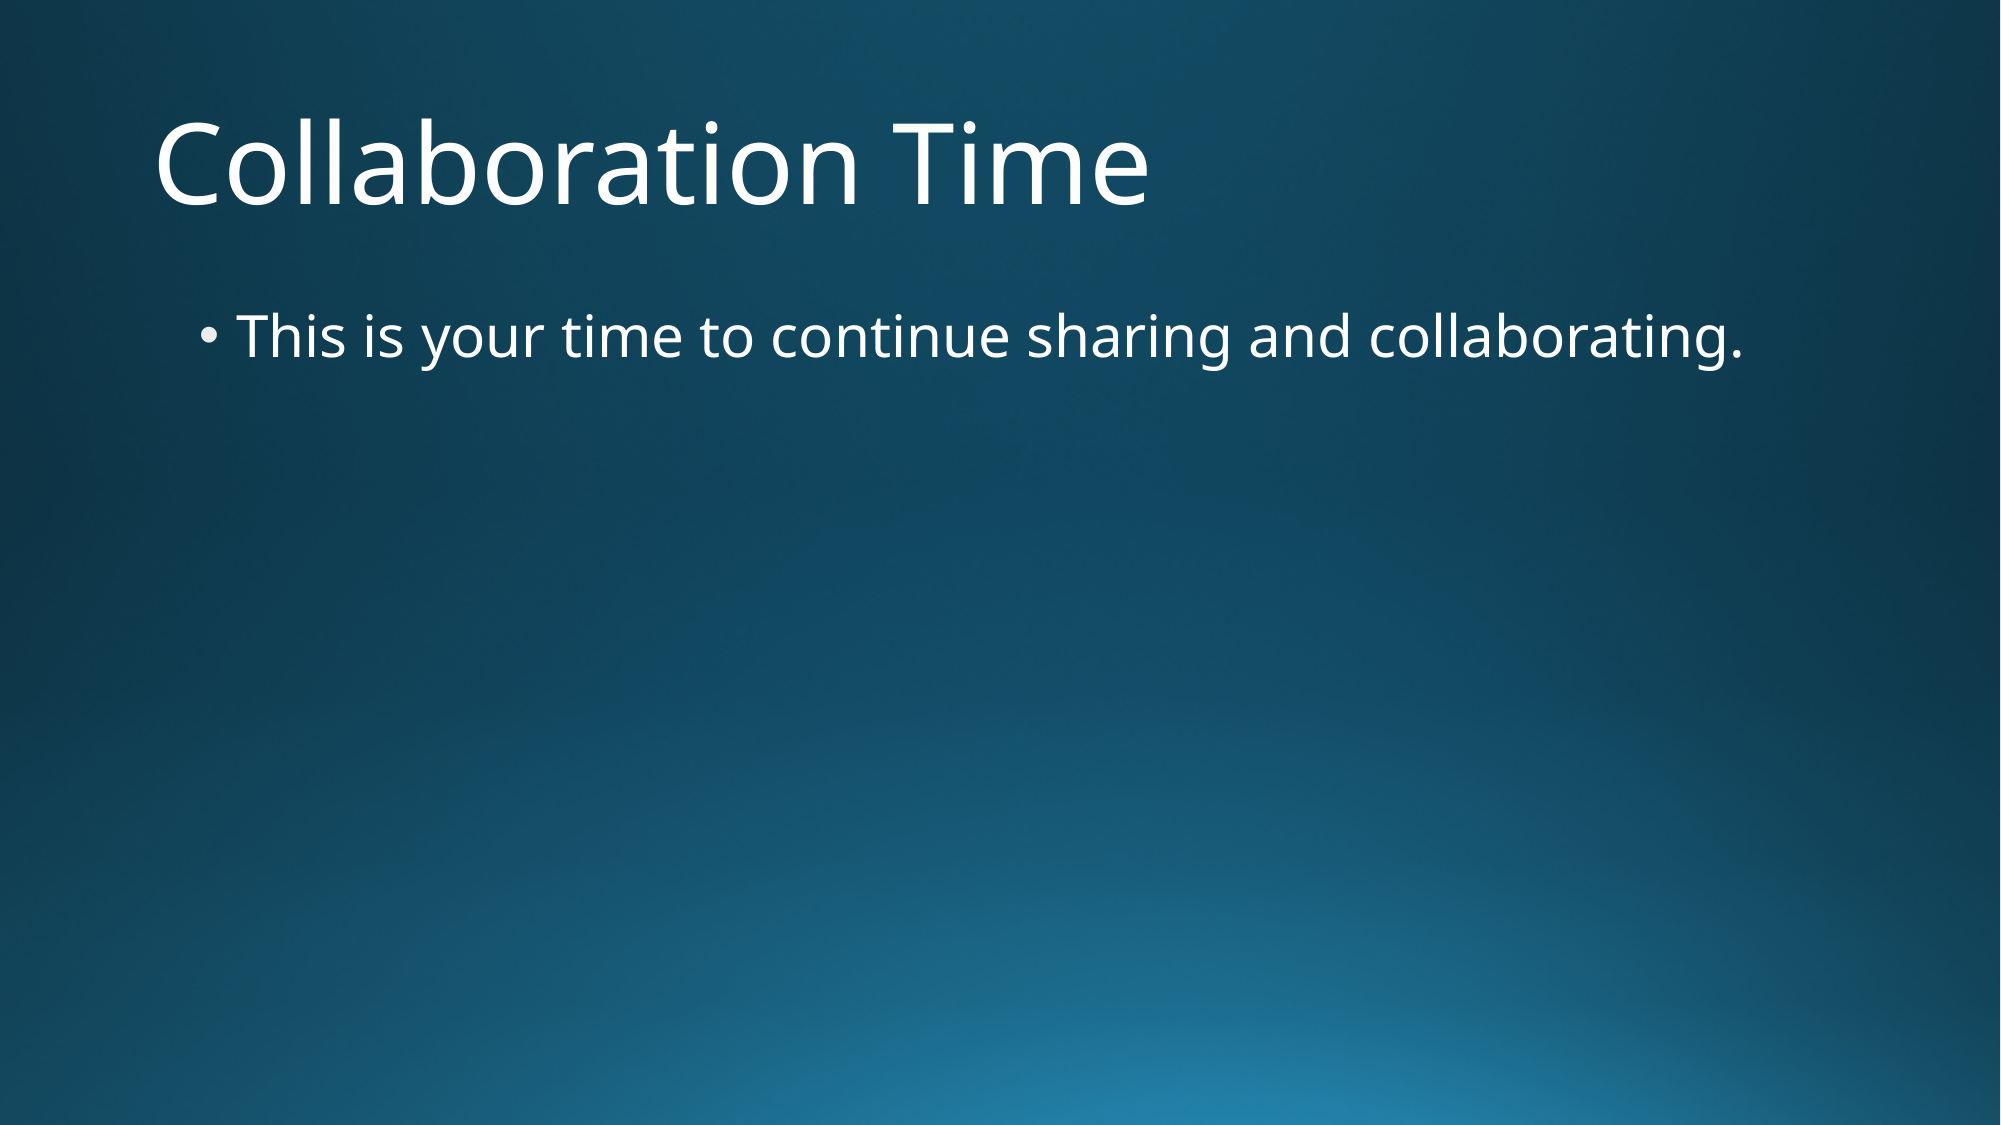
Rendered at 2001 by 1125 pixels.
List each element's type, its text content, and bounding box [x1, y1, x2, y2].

list This is your time to continue sharing and collaborating. [183, 299, 1863, 1014]
title Collaboration Time [137, 59, 1863, 278]
picture [0, 0, 2001, 1125]
